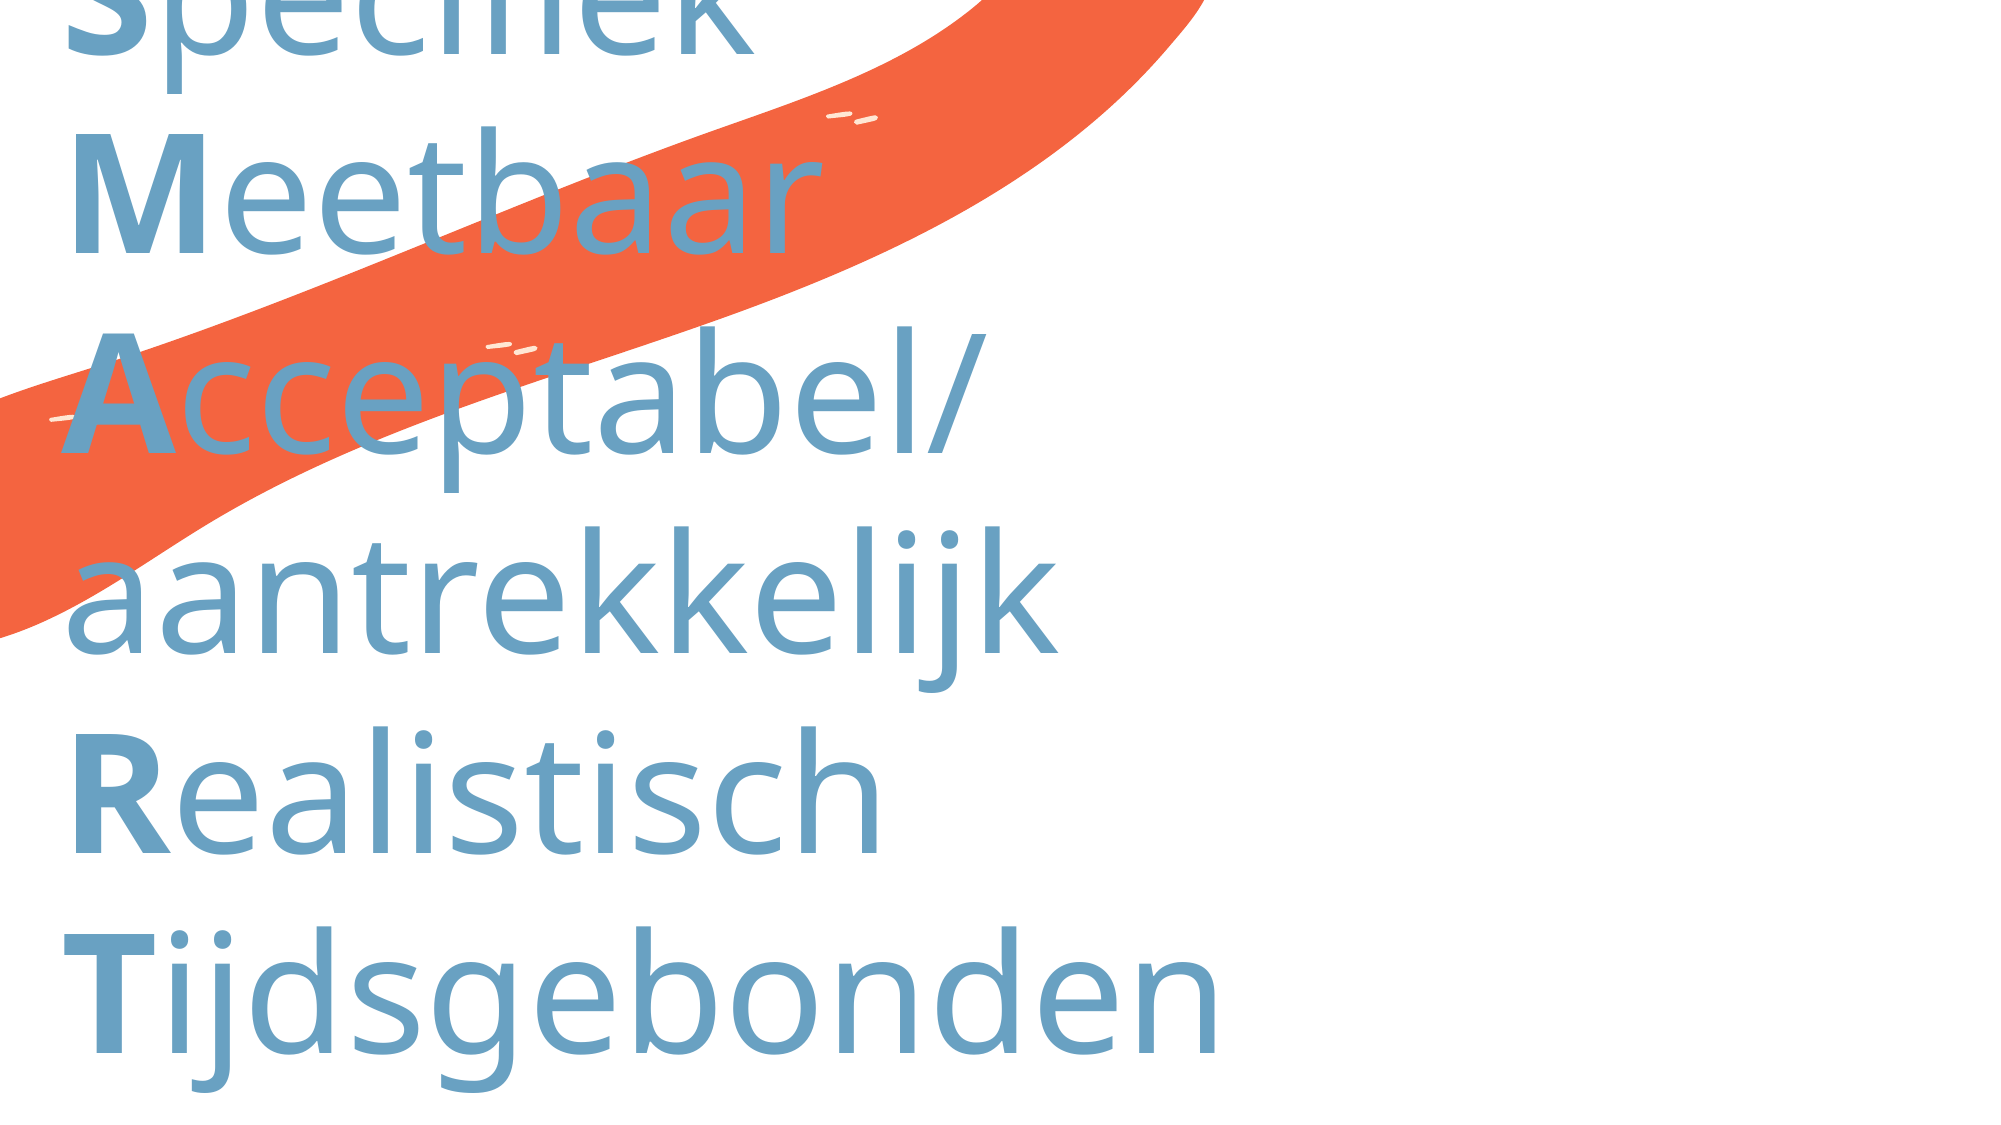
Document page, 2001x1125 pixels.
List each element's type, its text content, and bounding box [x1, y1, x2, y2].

title Specifiek Meetbaar Acceptabel/aantrekkelijk Realistisch Tijdsgebonden [46, 875, 1954, 1103]
